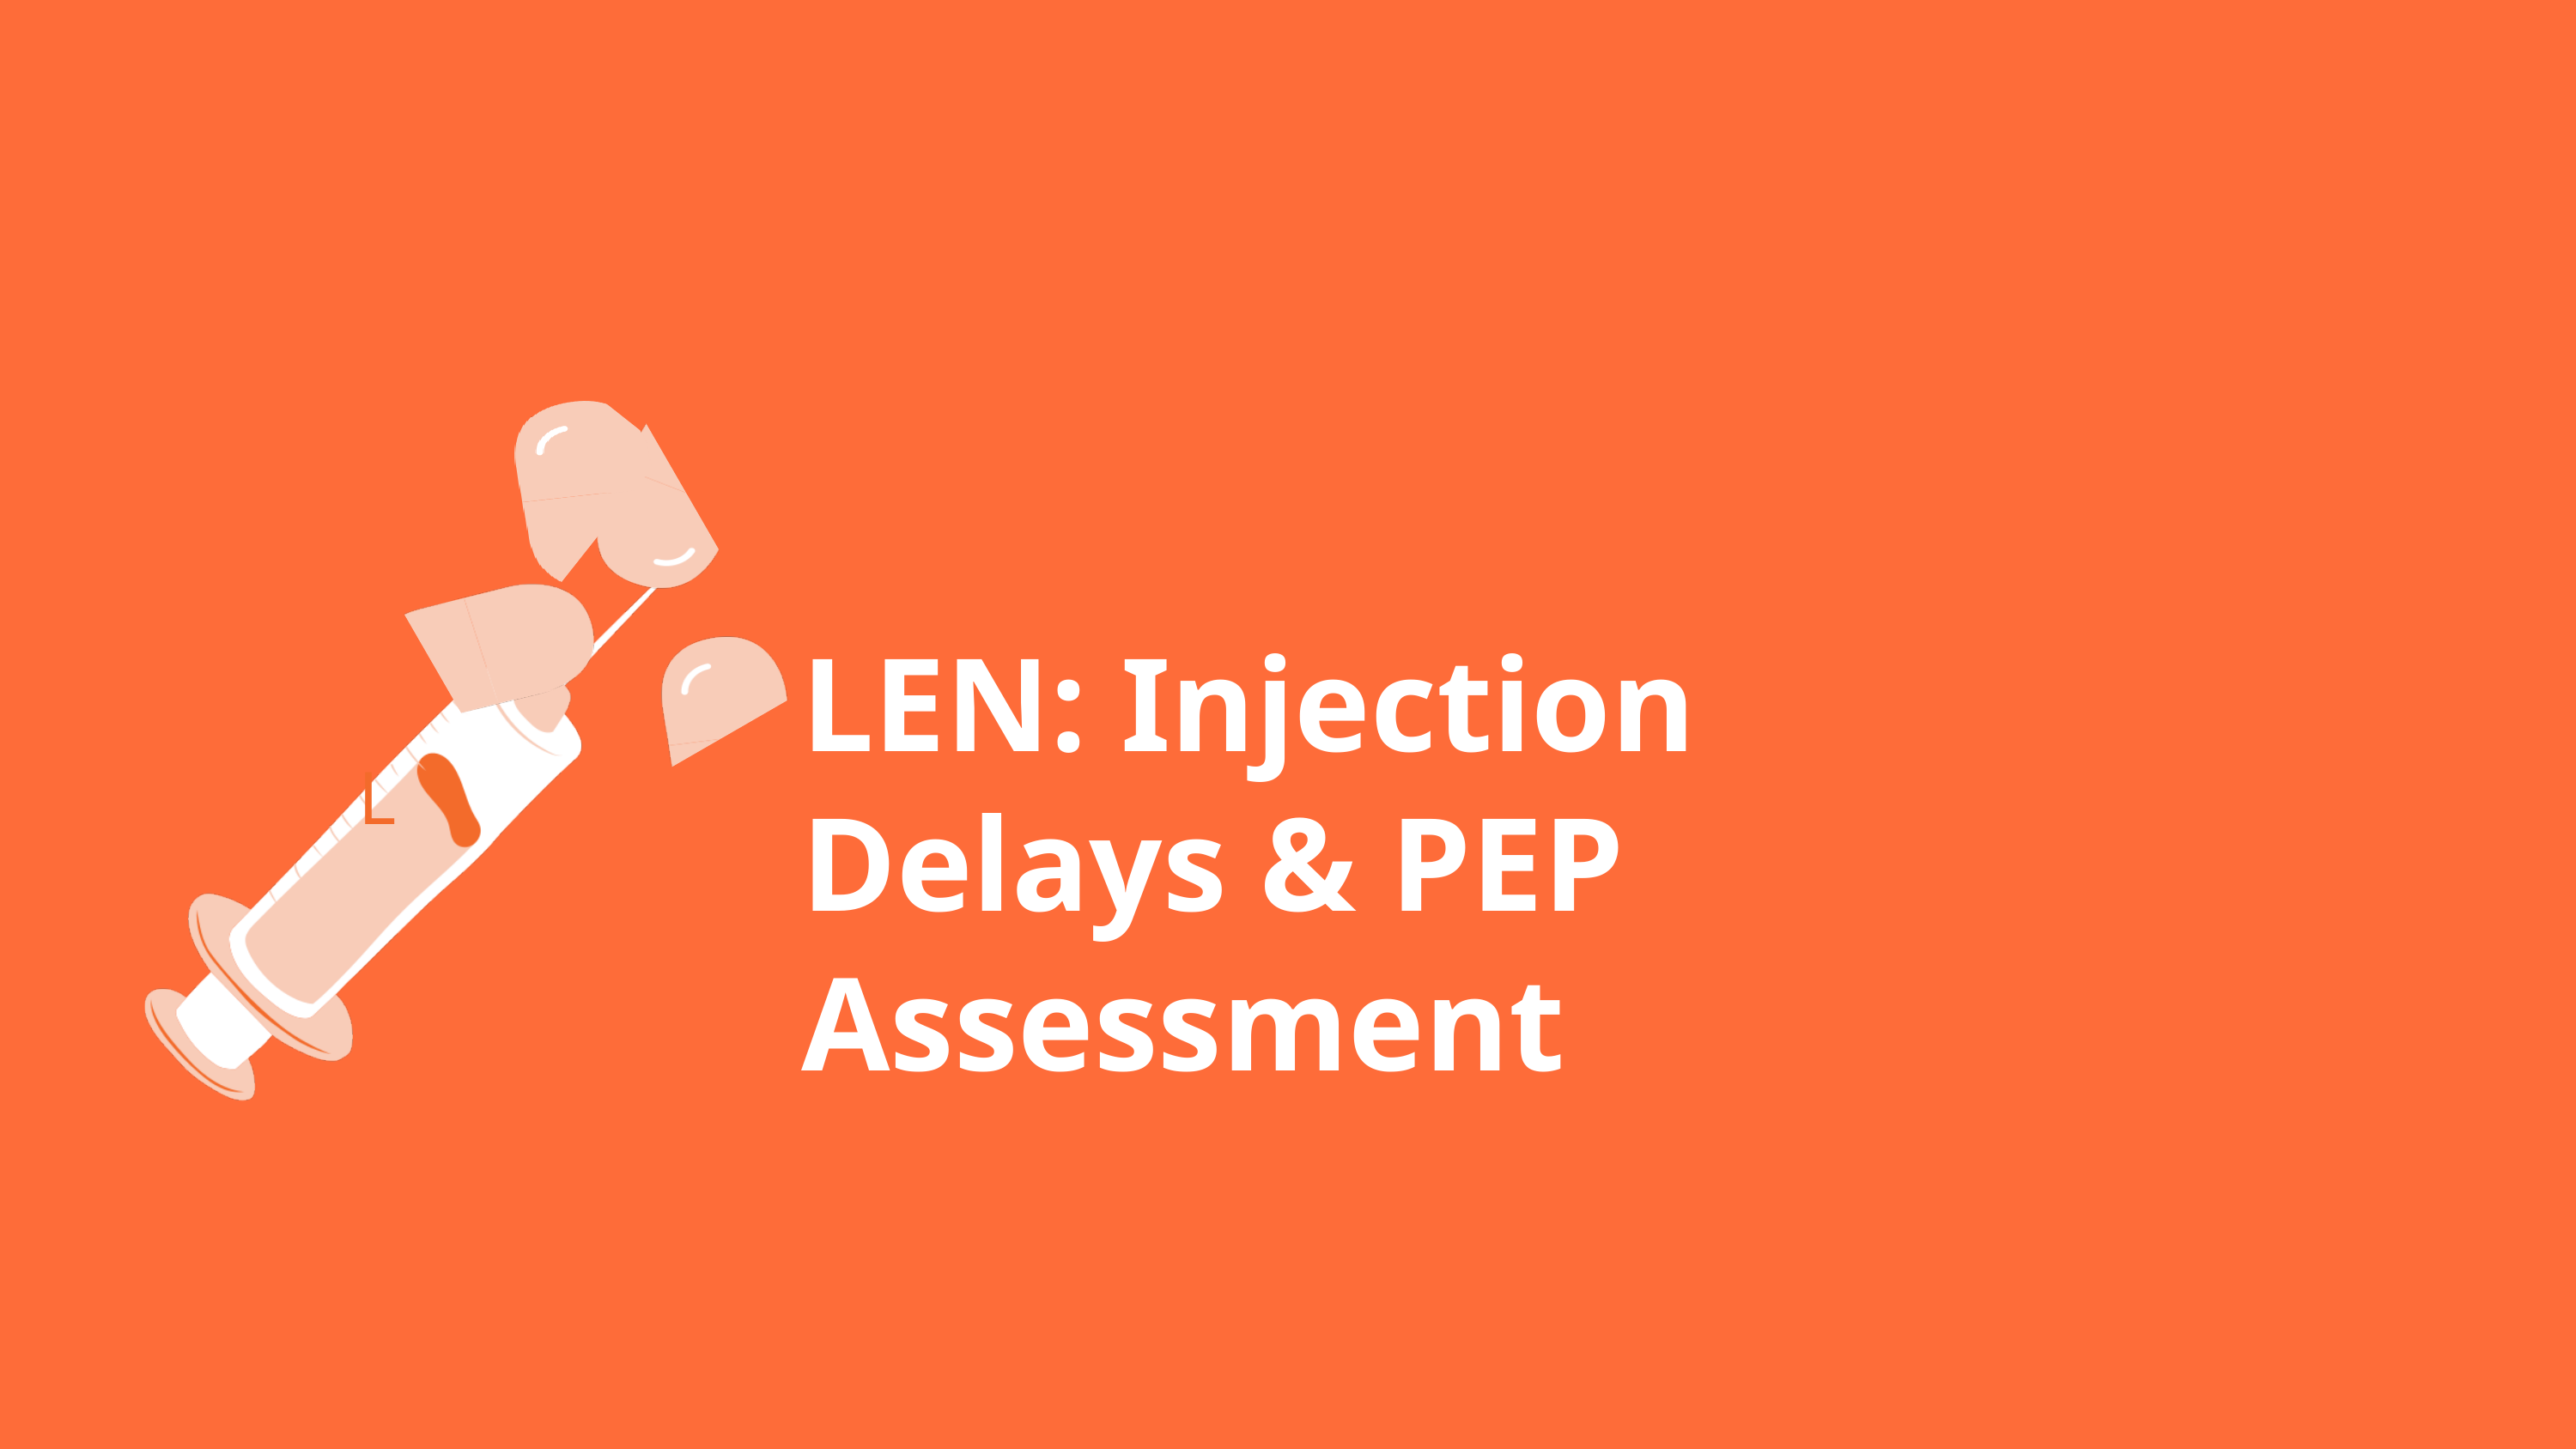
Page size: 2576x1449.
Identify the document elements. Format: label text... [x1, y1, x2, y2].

text_box LEN: Injection Delays & PEP Assessment [805, 617, 2142, 1097]
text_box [144, 367, 802, 1102]
